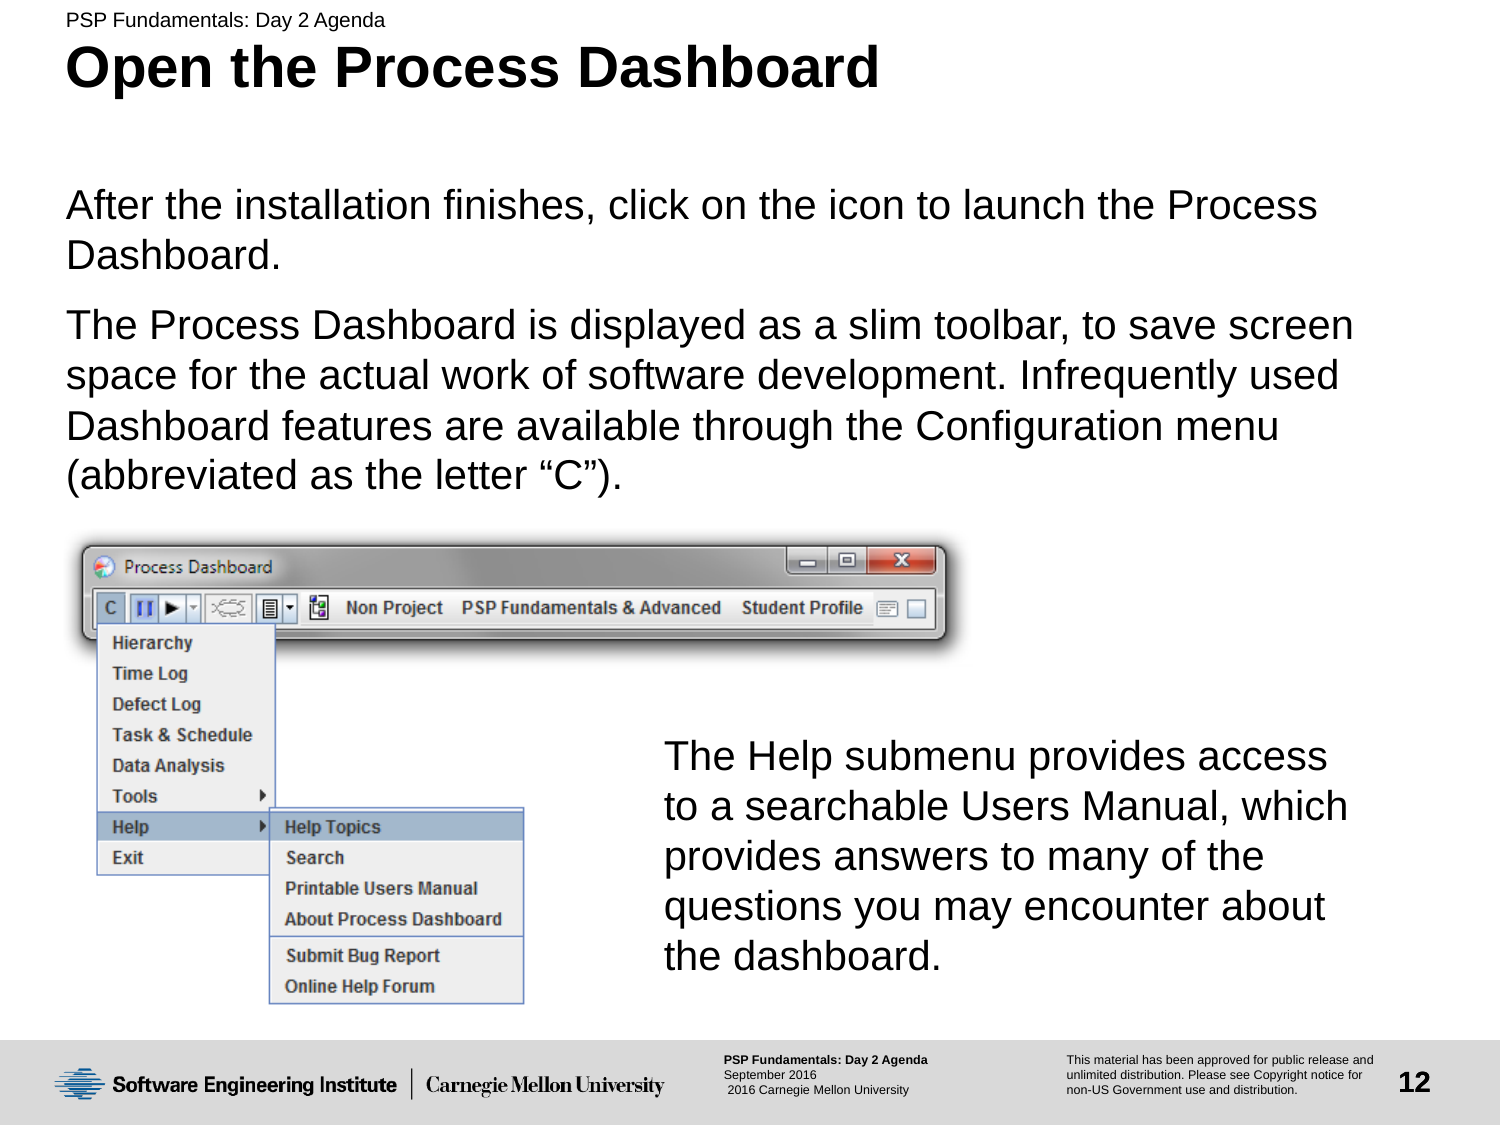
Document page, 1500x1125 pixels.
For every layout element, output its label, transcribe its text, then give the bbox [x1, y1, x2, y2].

text_box The Help submenu provides access to a searchable Users Manual, which provides answers to many of the questions you may encounter about the dashboard. [663, 728, 1430, 1025]
title Open the Process Dashboard [65, 37, 1430, 148]
picture [63, 528, 973, 1009]
list After the installation finishes, click on the icon to launch the Process Dashboard. The Process Dashboard is displayed as a slim toolbar, to save screen space for the actual work of software development. Infrequently used Dashboard features are available through the Configuration menu (abbreviated as the letter “C”). [65, 177, 1431, 1000]
picture [46, 1061, 673, 1104]
